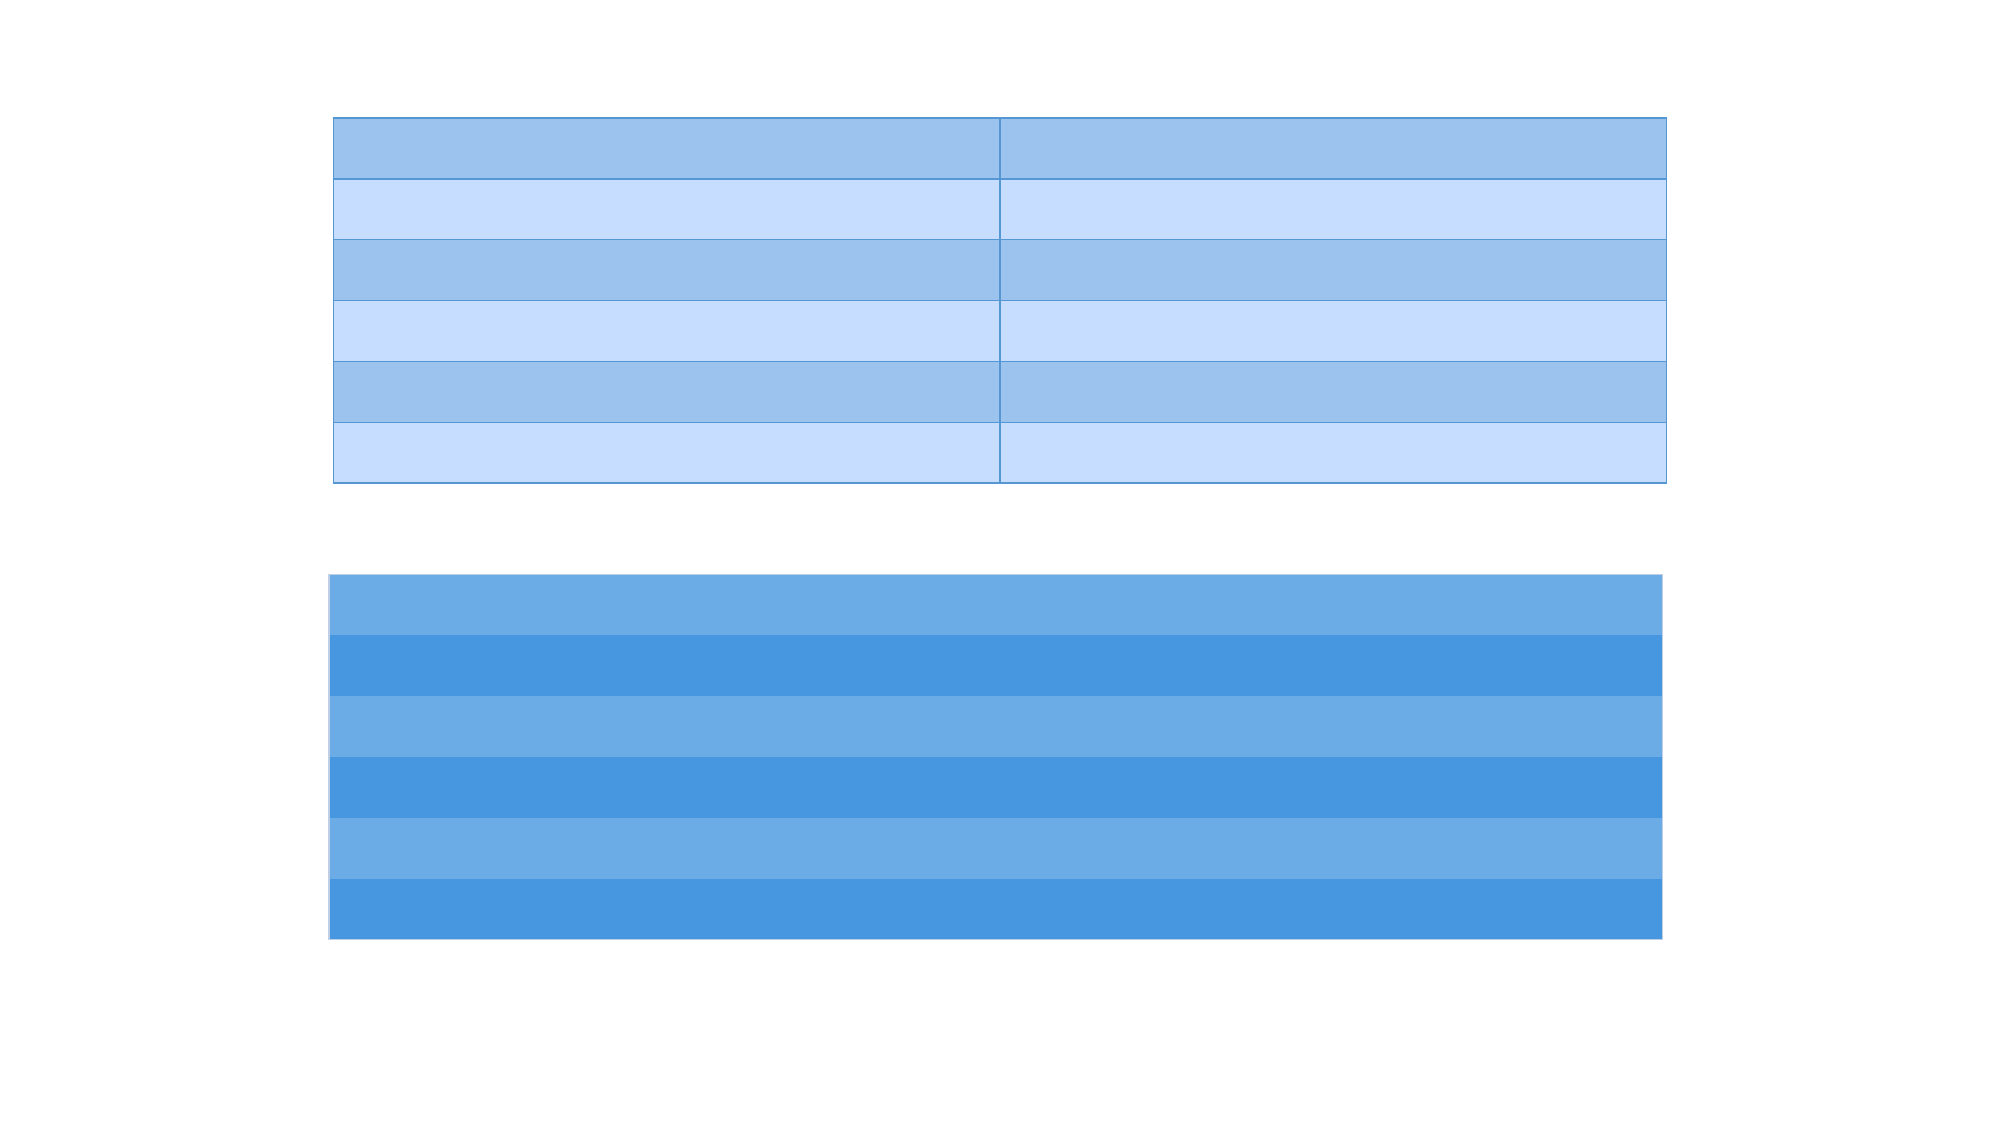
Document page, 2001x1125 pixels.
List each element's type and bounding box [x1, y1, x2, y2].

table_cell [996, 818, 1662, 879]
table_cell [996, 696, 1662, 757]
table_header [334, 119, 999, 178]
table_cell [996, 757, 1662, 818]
table_cell [334, 362, 999, 422]
table_header [1001, 119, 1666, 178]
table_cell [334, 240, 999, 300]
table_header [330, 575, 996, 635]
table_cell [334, 301, 999, 361]
table_cell [996, 879, 1662, 939]
table_cell [330, 696, 996, 757]
table_cell [330, 757, 996, 818]
table_cell [330, 879, 996, 939]
table_cell [996, 635, 1662, 696]
table_cell [1001, 180, 1666, 239]
table_cell [1001, 362, 1666, 422]
table_cell [330, 818, 996, 879]
table_cell [330, 635, 996, 696]
table_cell [1001, 301, 1666, 361]
table_cell [1001, 423, 1666, 482]
table_cell [334, 423, 999, 482]
table_cell [1001, 240, 1666, 300]
table_cell [334, 180, 999, 239]
table_header [996, 575, 1662, 635]
